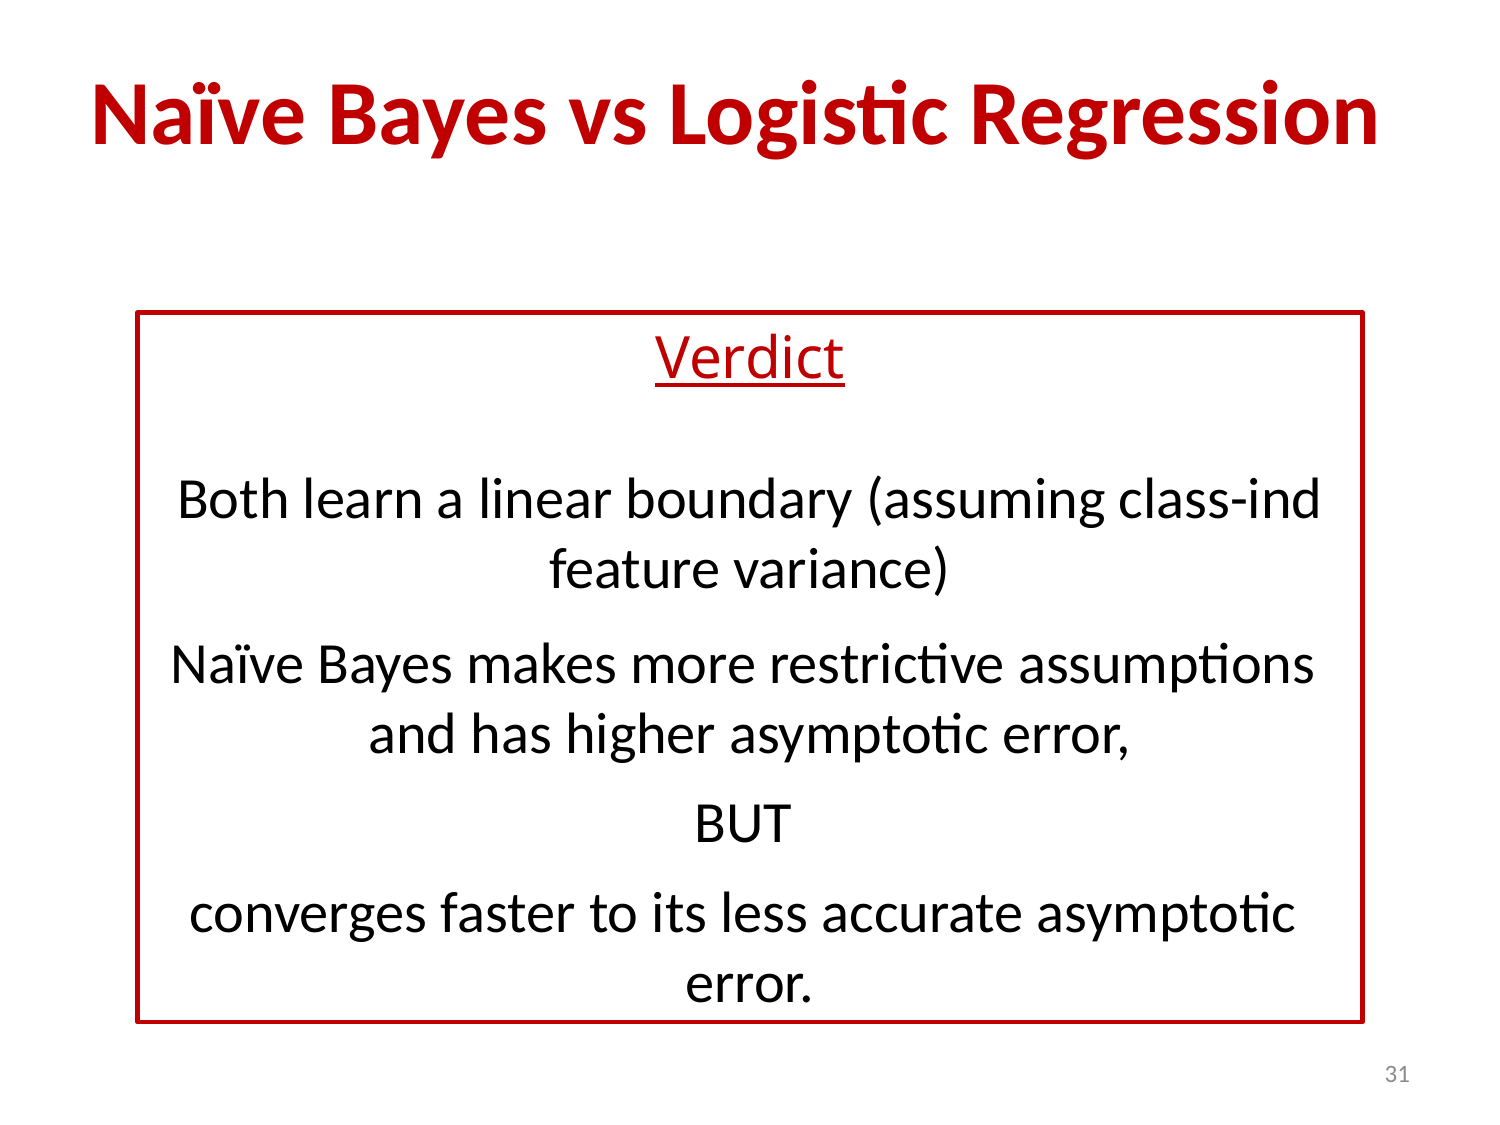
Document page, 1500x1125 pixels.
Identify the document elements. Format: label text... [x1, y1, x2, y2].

text_box Verdict Both learn a linear boundary (assuming class-ind feature variance) Naïve Bayes makes more restrictive assumptions and has higher asymptotic error, BUT converges faster to its less accurate asymptotic error. [137, 312, 1363, 1022]
slide_number 31 [1074, 1042, 1425, 1103]
title Naïve Bayes vs Logistic Regression [75, 45, 1425, 233]
